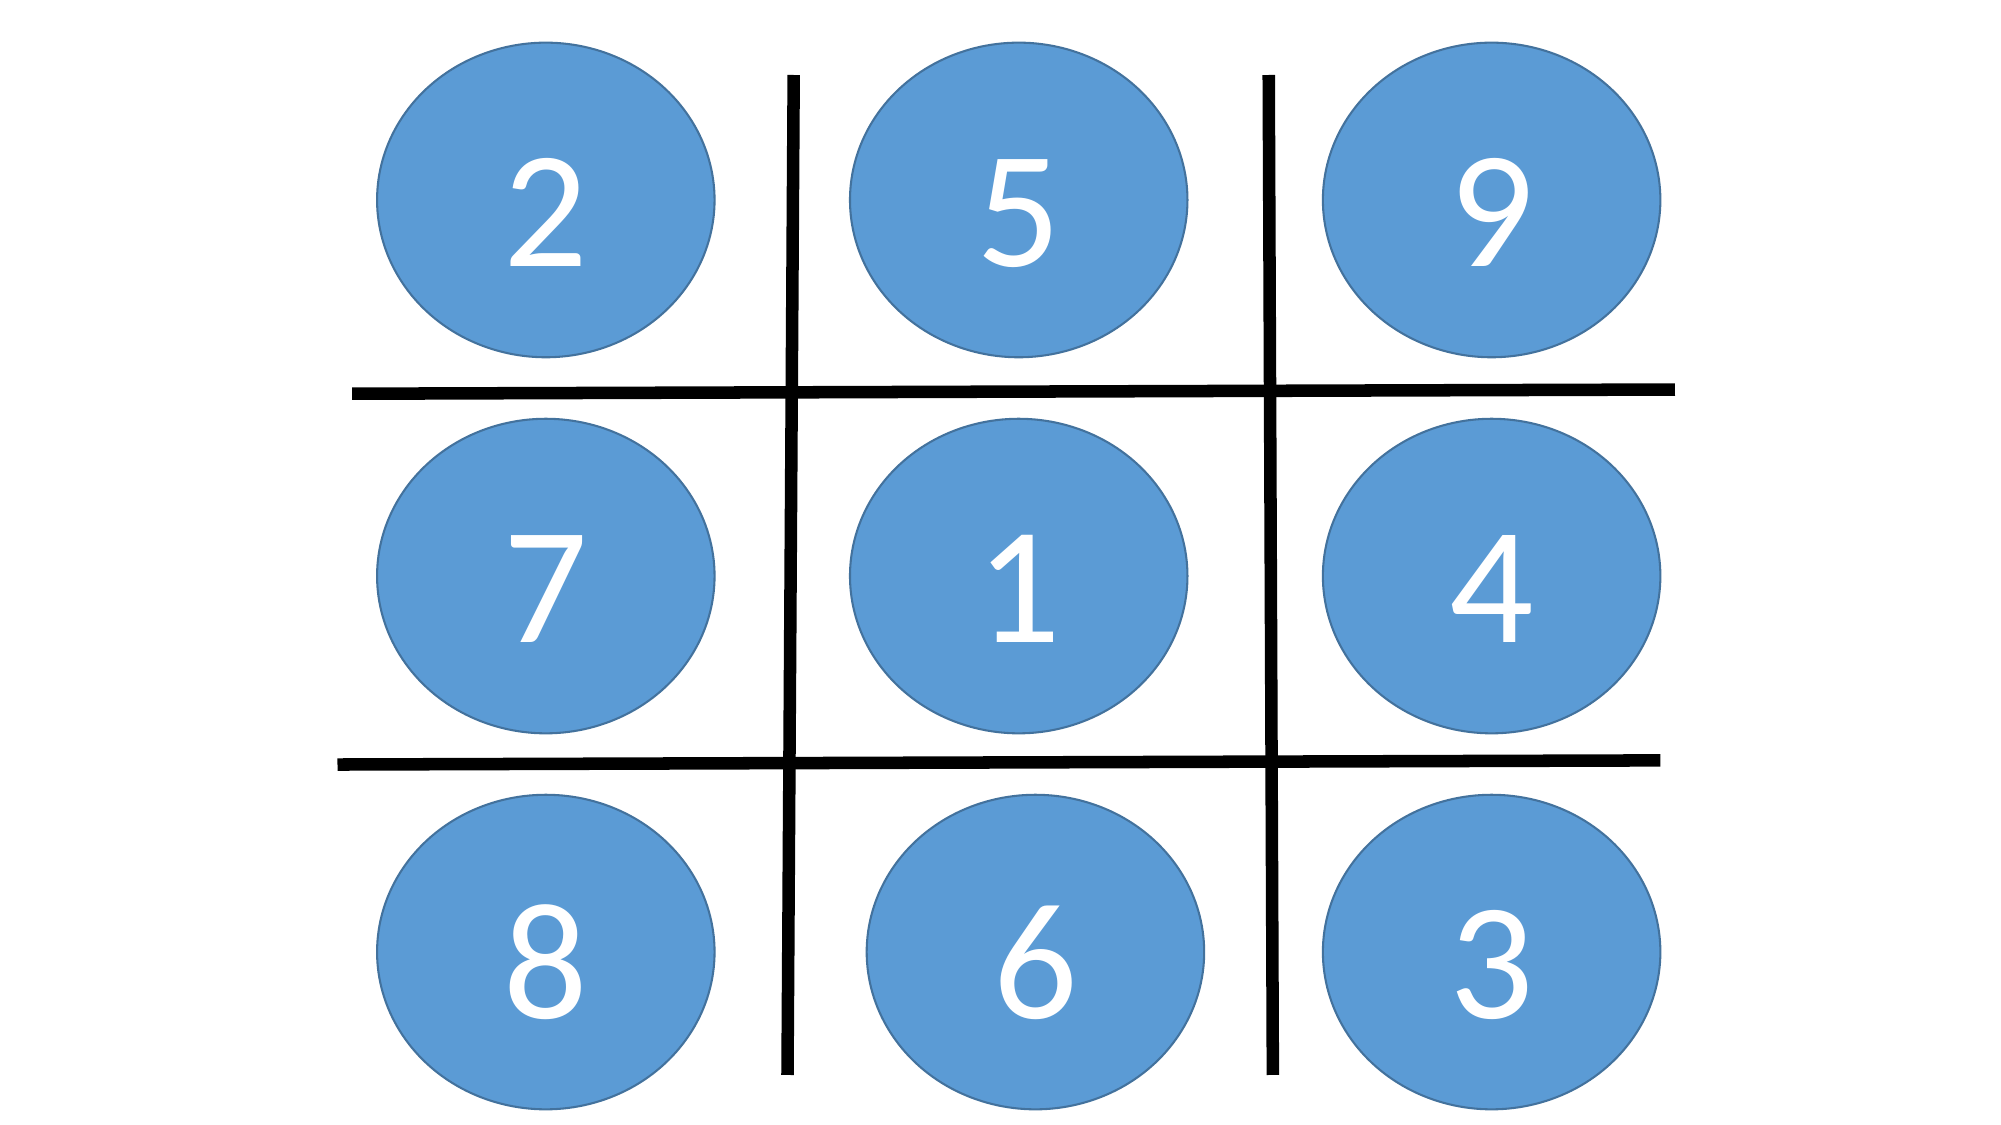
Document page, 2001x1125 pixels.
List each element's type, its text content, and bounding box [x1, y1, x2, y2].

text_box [794, 760, 1268, 765]
text_box 5 [848, 41, 1189, 359]
text_box 4 [1321, 417, 1662, 735]
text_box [794, 389, 1268, 394]
text_box 2 [376, 41, 716, 359]
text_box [337, 760, 787, 765]
text_box 8 [376, 793, 716, 1111]
text_box 3 [1321, 793, 1662, 1111]
text_box 6 [865, 793, 1206, 1111]
text_box 9 [1321, 41, 1662, 359]
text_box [352, 389, 787, 394]
text_box 7 [376, 417, 716, 735]
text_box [1273, 760, 1661, 765]
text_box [1273, 389, 1675, 394]
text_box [1268, 74, 1273, 1075]
text_box 1 [848, 417, 1189, 735]
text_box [787, 74, 794, 1075]
